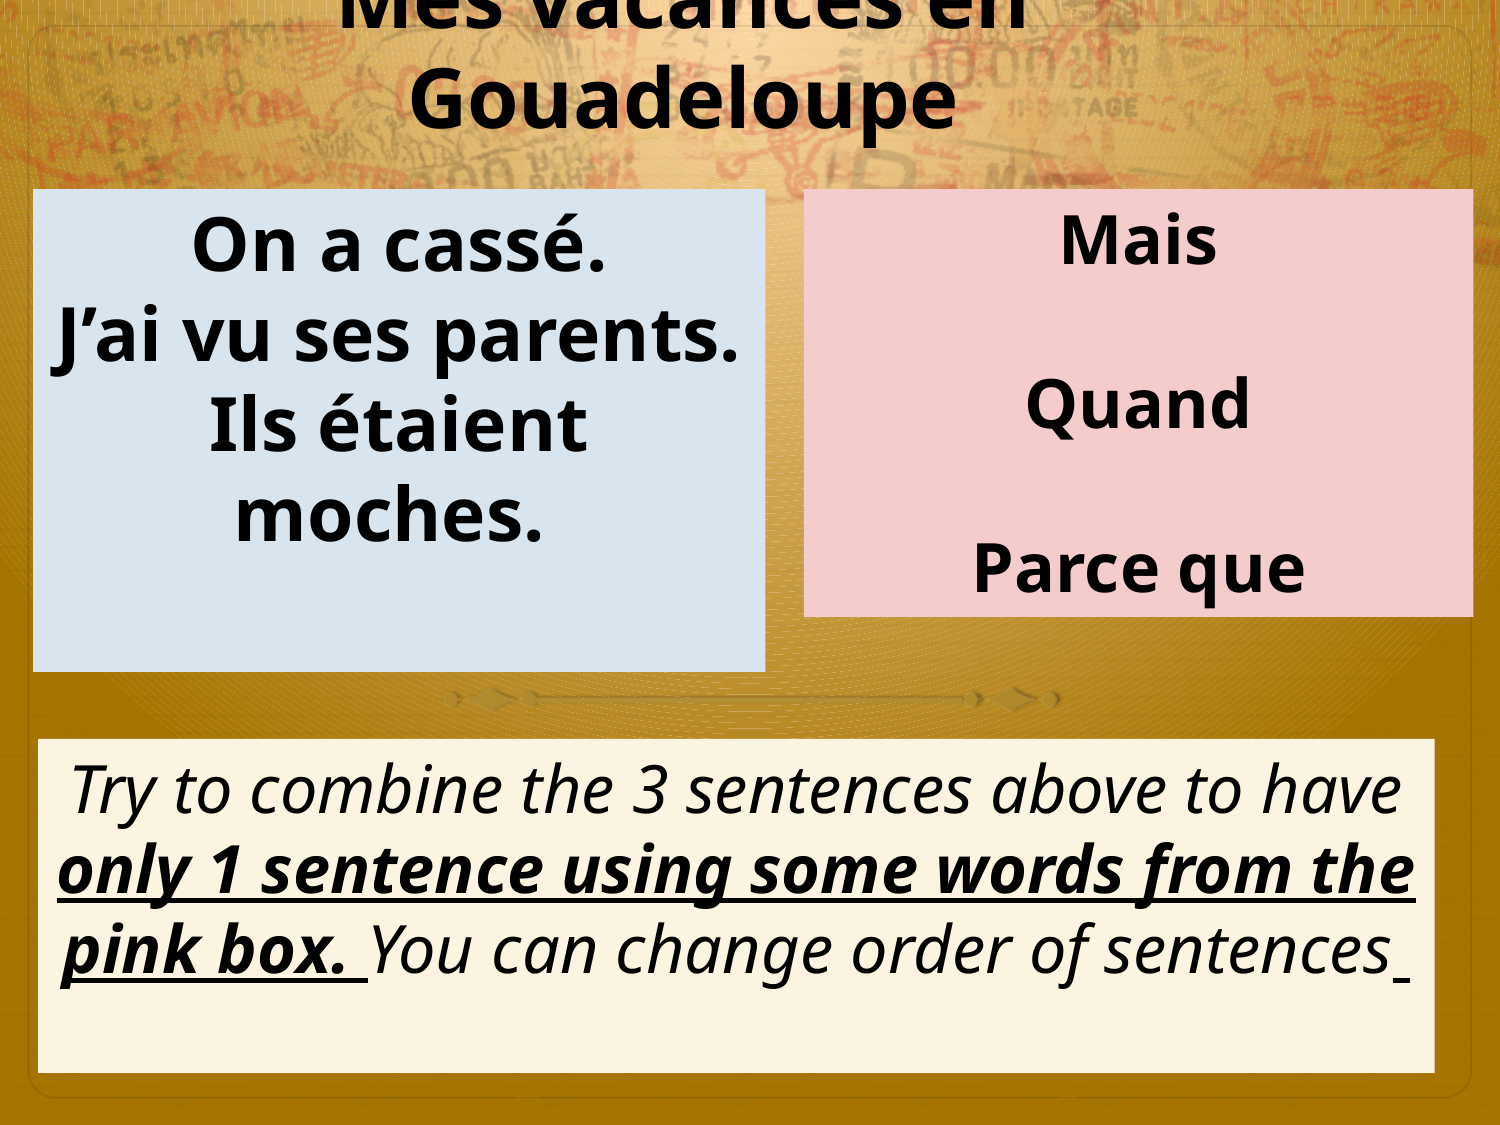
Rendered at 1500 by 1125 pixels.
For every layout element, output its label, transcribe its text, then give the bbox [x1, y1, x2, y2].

subtitle On a cassé. J’ai vu ses parents. Ils étaient moches. [33, 189, 766, 672]
picture [0, 0, 1500, 1125]
title Mes vacances en Gouadeloupe [38, 20, 1329, 153]
text_box Try to combine the 3 sentences above to have only 1 sentence using some words from the pink box. You can change order of sentences [38, 738, 1435, 1073]
text_box Mais Quand Parce que [803, 189, 1474, 617]
